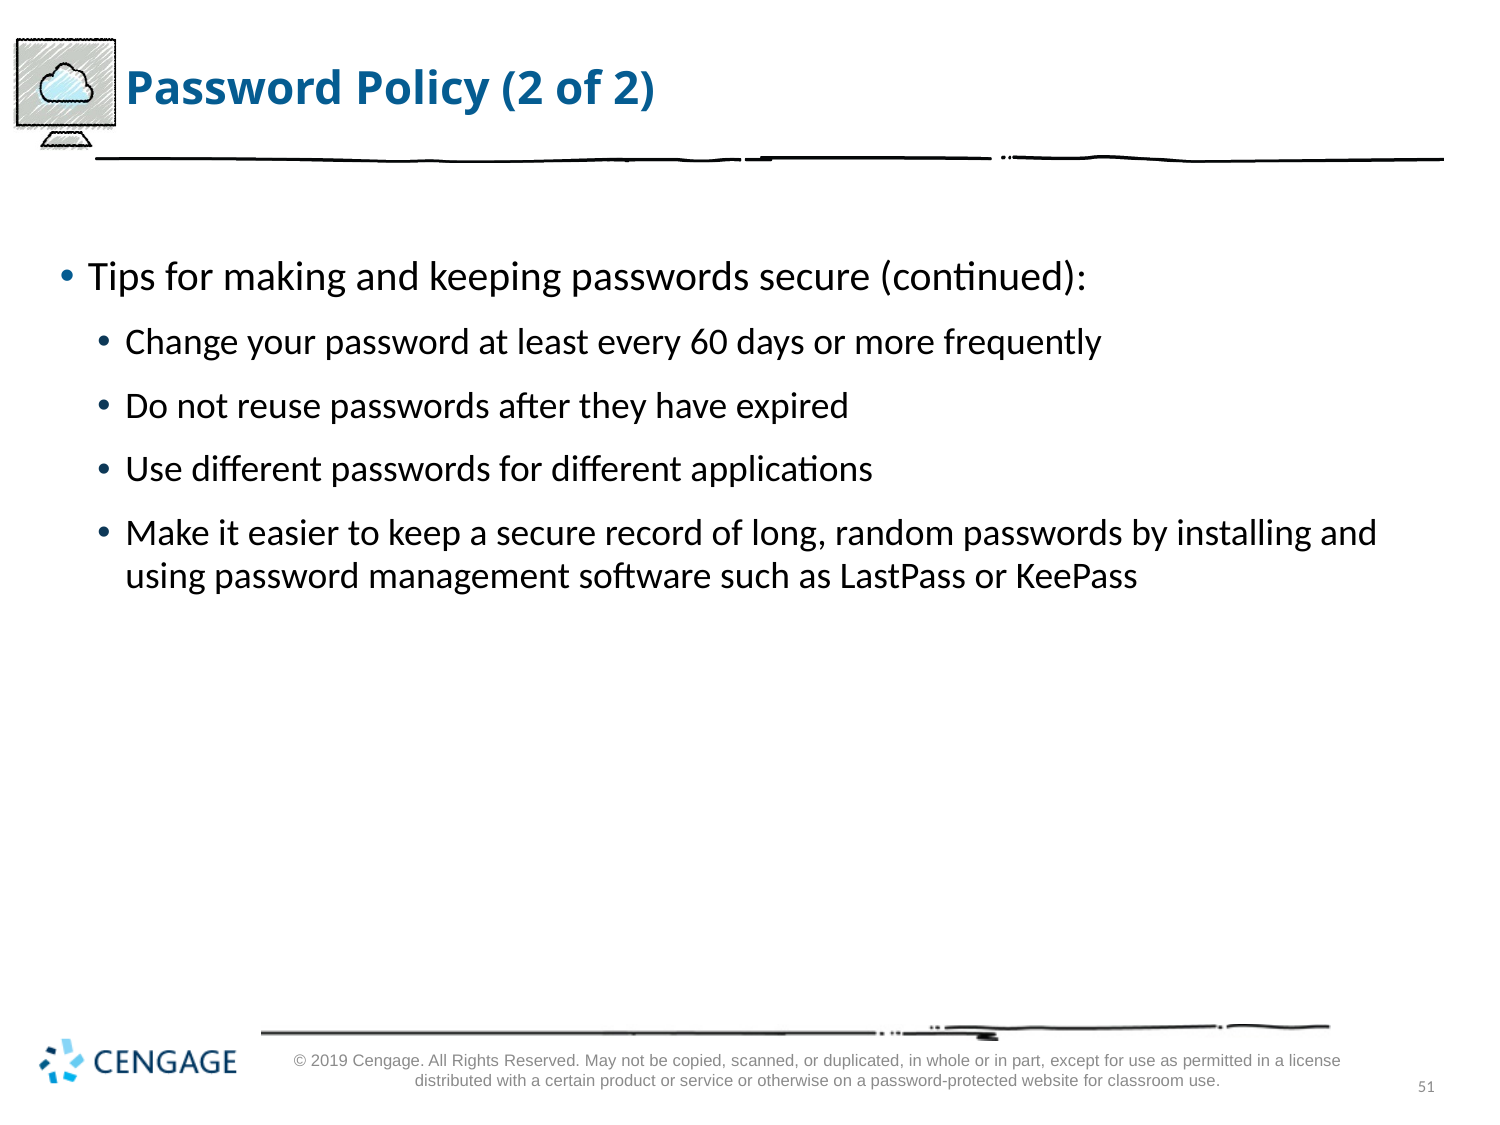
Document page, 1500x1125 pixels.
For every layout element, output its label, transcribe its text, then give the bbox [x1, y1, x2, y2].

list Tips for making and keeping passwords secure (continued): Change your password at least every 60 days or more frequently Do not reuse passwords after they have expired Use different passwords for different applications Make it easier to keep a secure record of long, random passwords by installing and using password management software such as LastPass or KeePass [59, 252, 1441, 601]
picture [19, 1025, 249, 1096]
picture [261, 1024, 1331, 1041]
footer © 2019 Cengage. All Rights Reserved. May not be copied, scanned, or duplicated, in whole or in part, except for use as permitted in a license distributed with a certain product or service or otherwise on a password-protected website for classroom use. [262, 1050, 1375, 1091]
picture [13, 36, 117, 151]
title Password Policy (2 of 2) [125, 66, 1442, 116]
picture [95, 155, 1444, 163]
